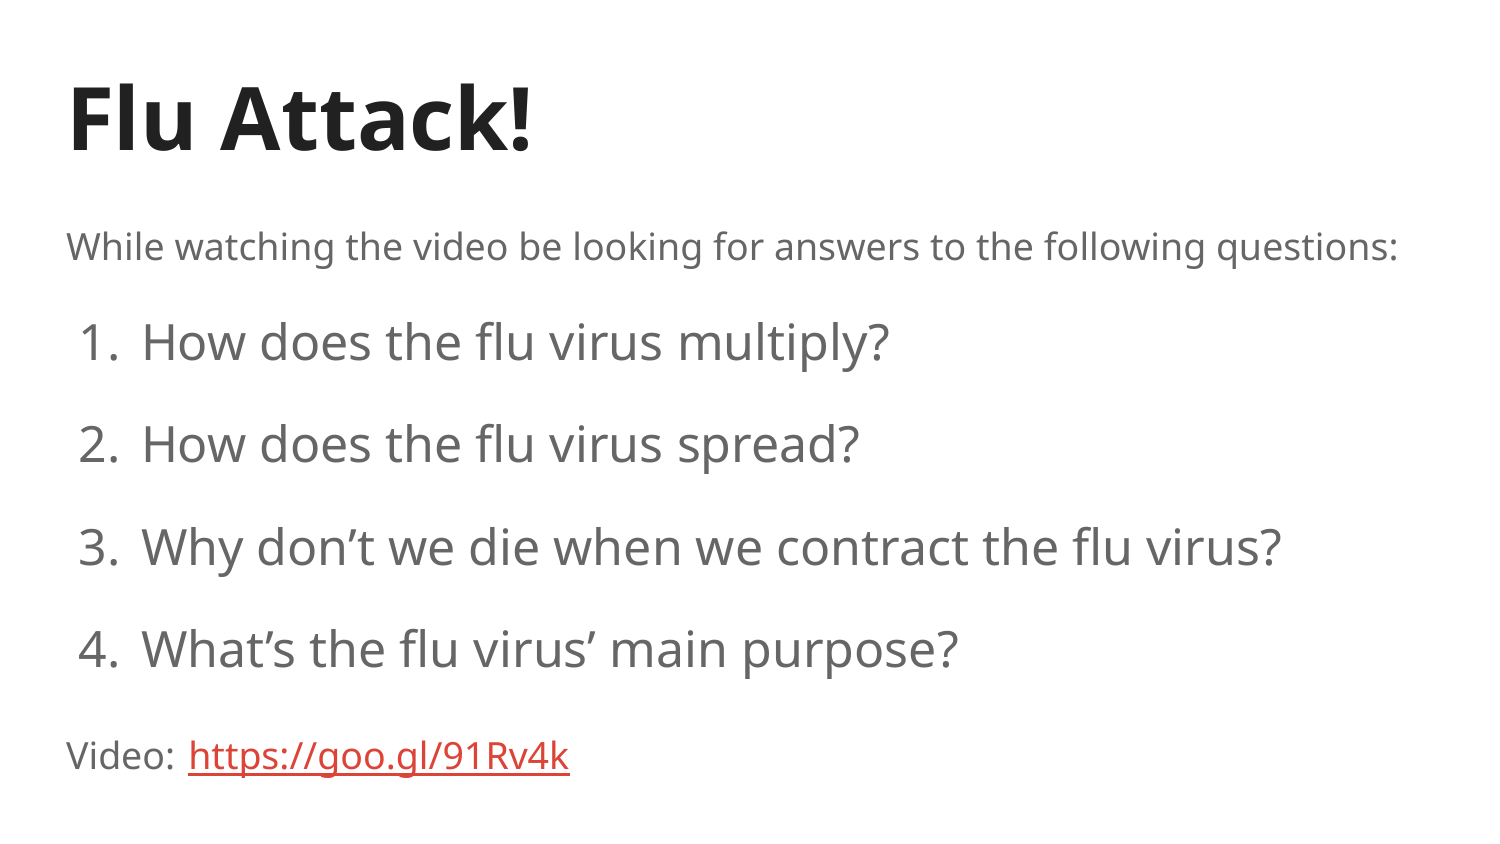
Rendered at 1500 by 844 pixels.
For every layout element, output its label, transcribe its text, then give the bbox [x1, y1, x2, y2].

list While watching the video be looking for answers to the following questions: How does the flu virus multiply? How does the flu virus spread? Why don’t we die when we contract the flu virus? What’s the flu virus’ main purpose? Video: https://goo.gl/91Rv4k [51, 201, 1449, 750]
title Flu Attack! [51, 48, 1449, 180]
